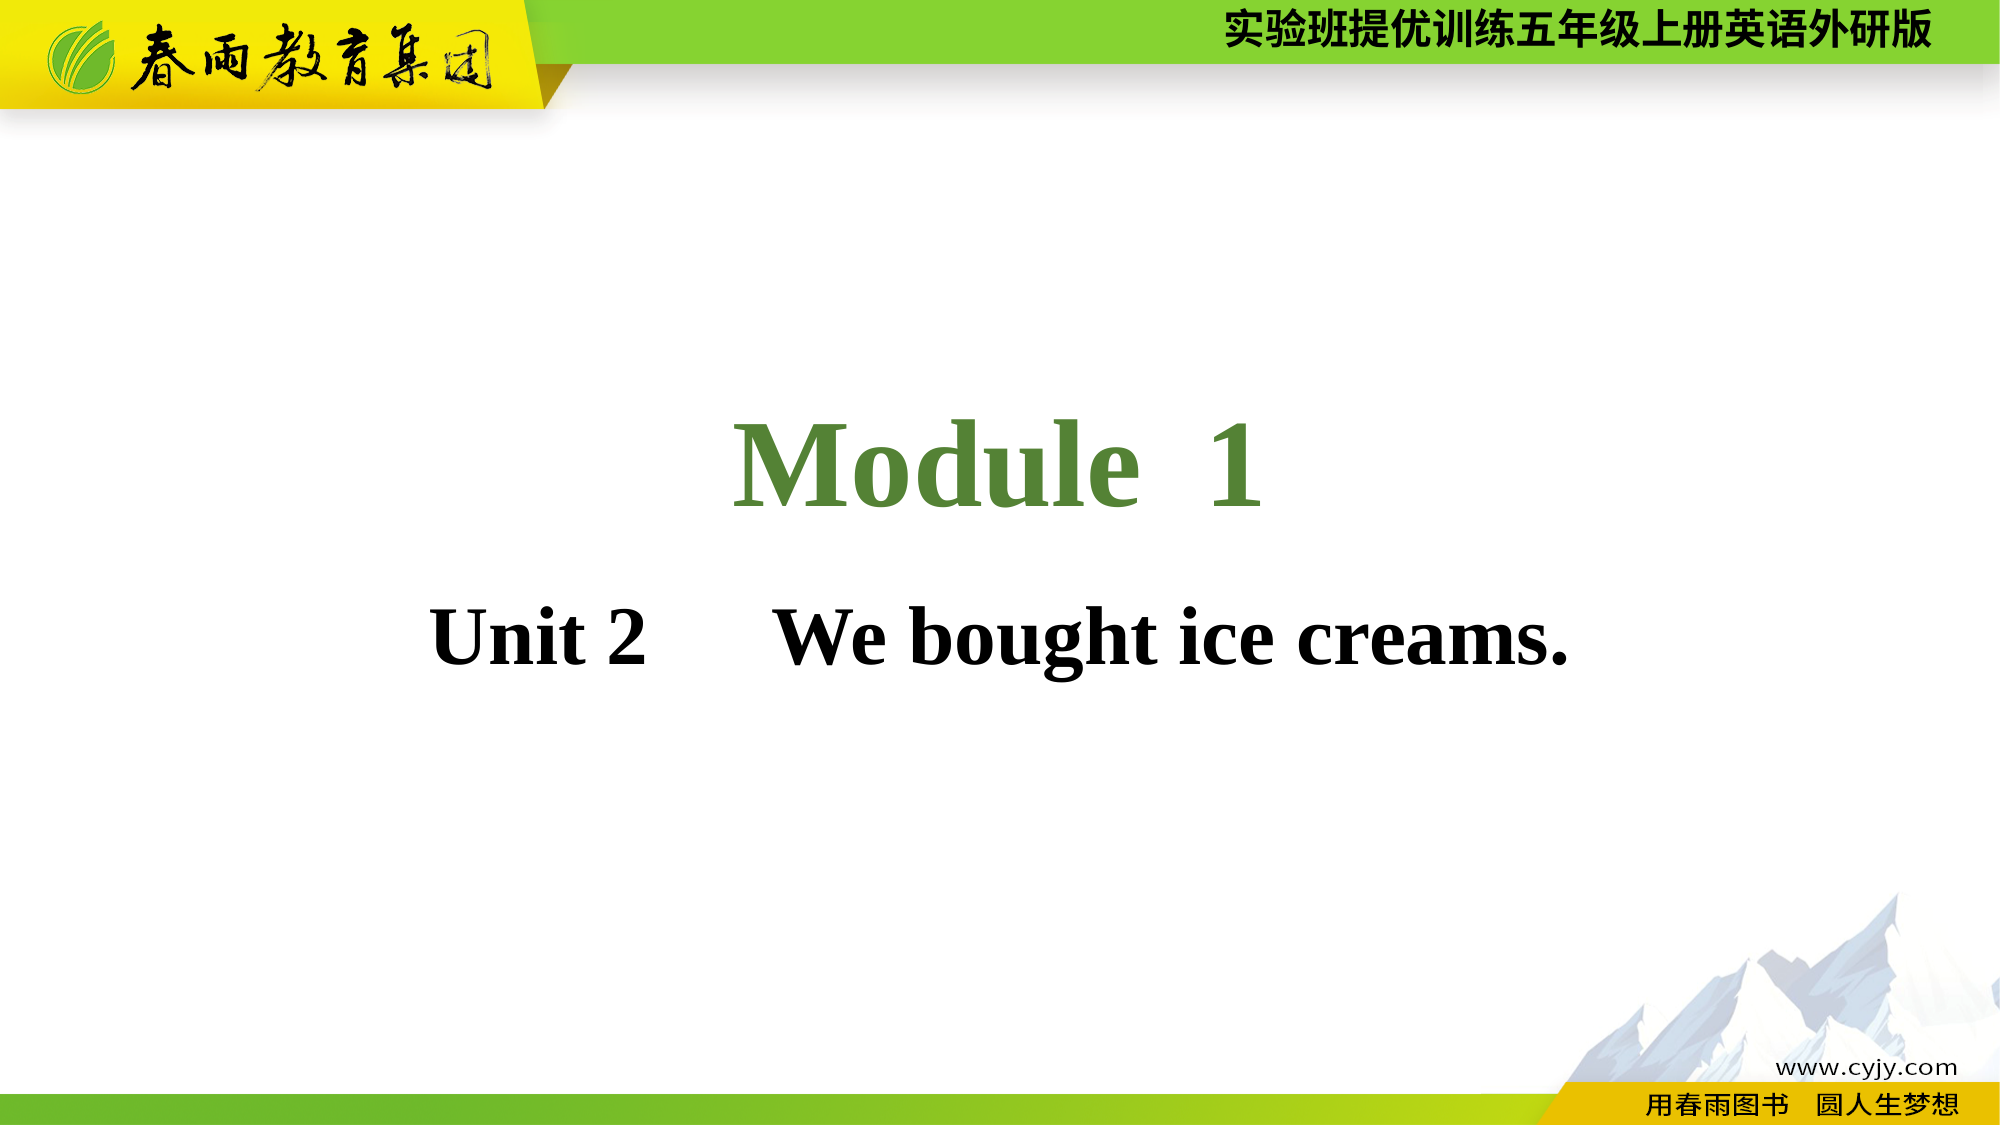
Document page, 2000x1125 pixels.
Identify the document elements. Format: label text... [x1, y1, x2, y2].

picture [0, 0, 2000, 298]
picture [0, 689, 2000, 1125]
text_box Module 1 Unit 2 We bought ice creams. [0, 298, 2000, 689]
